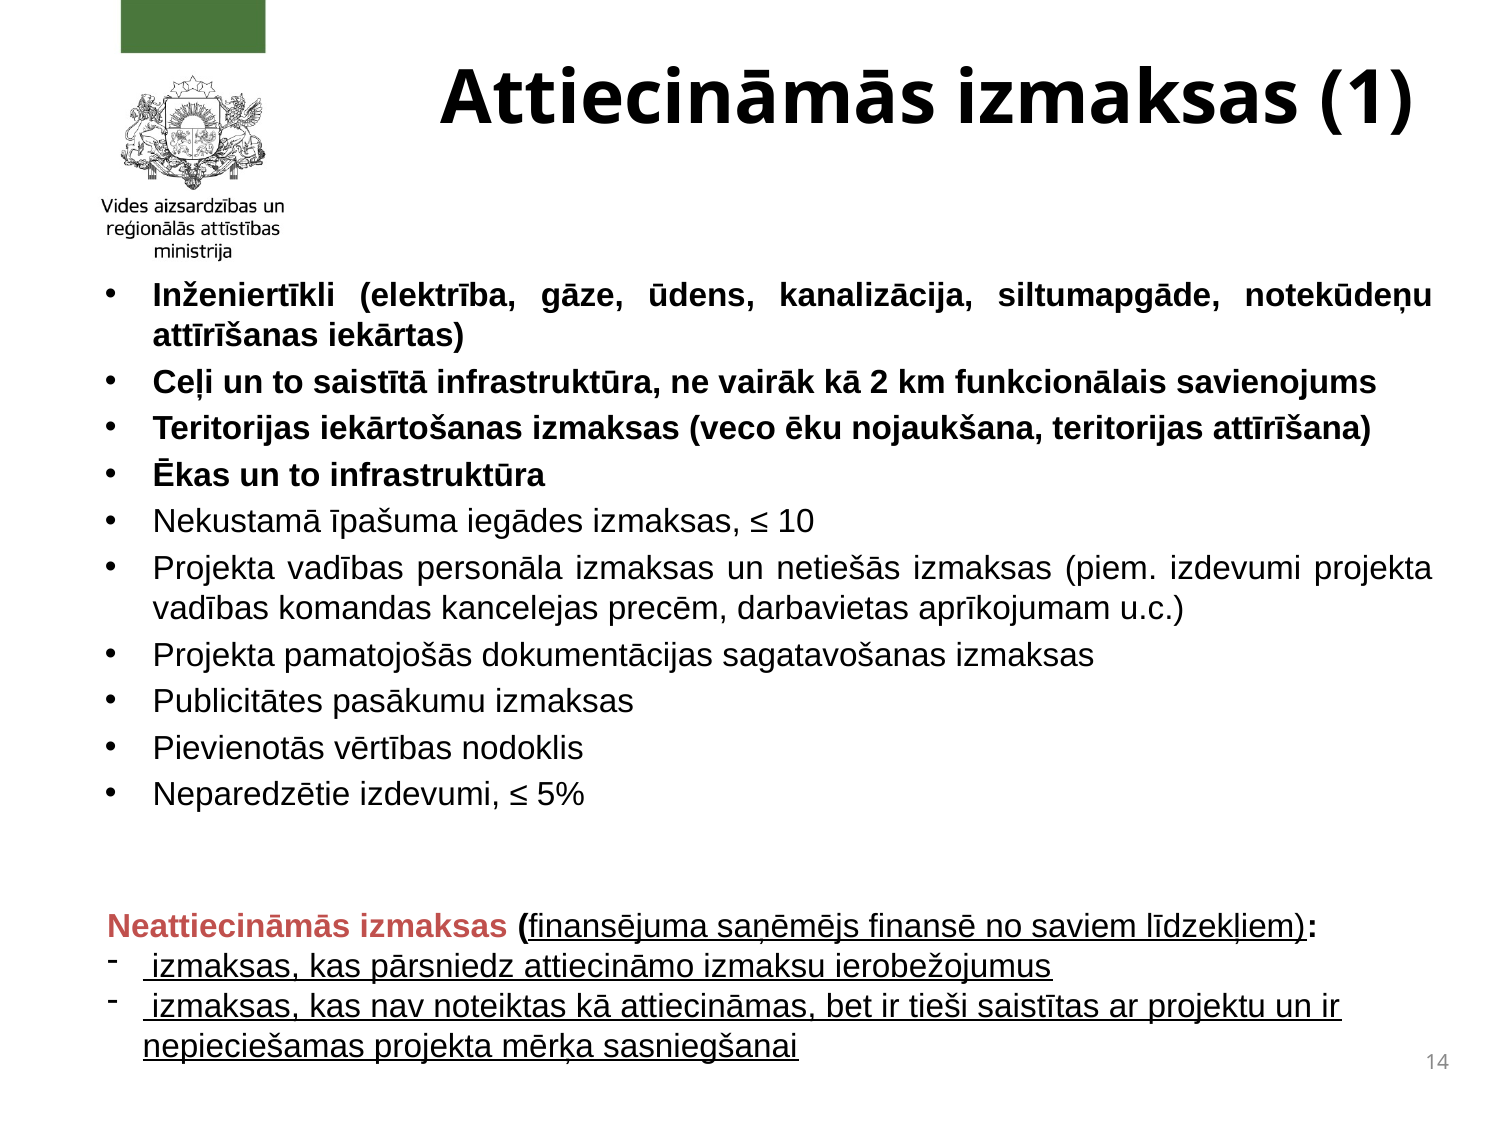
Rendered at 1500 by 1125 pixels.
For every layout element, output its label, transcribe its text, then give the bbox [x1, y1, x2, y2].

title Attiecināmās izmaksas (1) [424, 40, 1465, 157]
slide_number 14 [1394, 1037, 1465, 1088]
text_box Neattiecināmās izmaksas (finansējuma saņēmējs finansē no saviem līdzekļiem): izmaksas, kas pārsniedz attiecināmo izmaksu ierobežojumus izmaksas, kas nav noteiktas kā attiecināmas, bet ir tieši saistītas ar projektu un ir nepieciešamas projekta mērķa sasniegšanai [92, 896, 1394, 1112]
list Inženiertīkli (elektrība, gāze, ūdens, kanalizācija, siltumapgāde, notekūdeņu attīrīšanas iekārtas) Ceļi un to saistītā infrastruktūra, ne vairāk kā 2 km funkcionālais savienojums Teritorijas iekārtošanas izmaksas (veco ēku nojaukšana, teritorijas attīrīšana) Ēkas un to infrastruktūra Nekustamā īpašuma iegādes izmaksas, ≤ 10 Projekta vadības personāla izmaksas un netiešās izmaksas (piem. izdevumi projekta vadības komandas kancelejas precēm, darbavietas aprīkojumam u.c.) Projekta pamatojošās dokumentācijas sagatavošanas izmaksas Publicitātes pasākumu izmaksas Pievienotās vērtības nodoklis Neparedzētie izdevumi, ≤ 5% [11, 265, 1451, 1108]
picture [48, 0, 338, 265]
